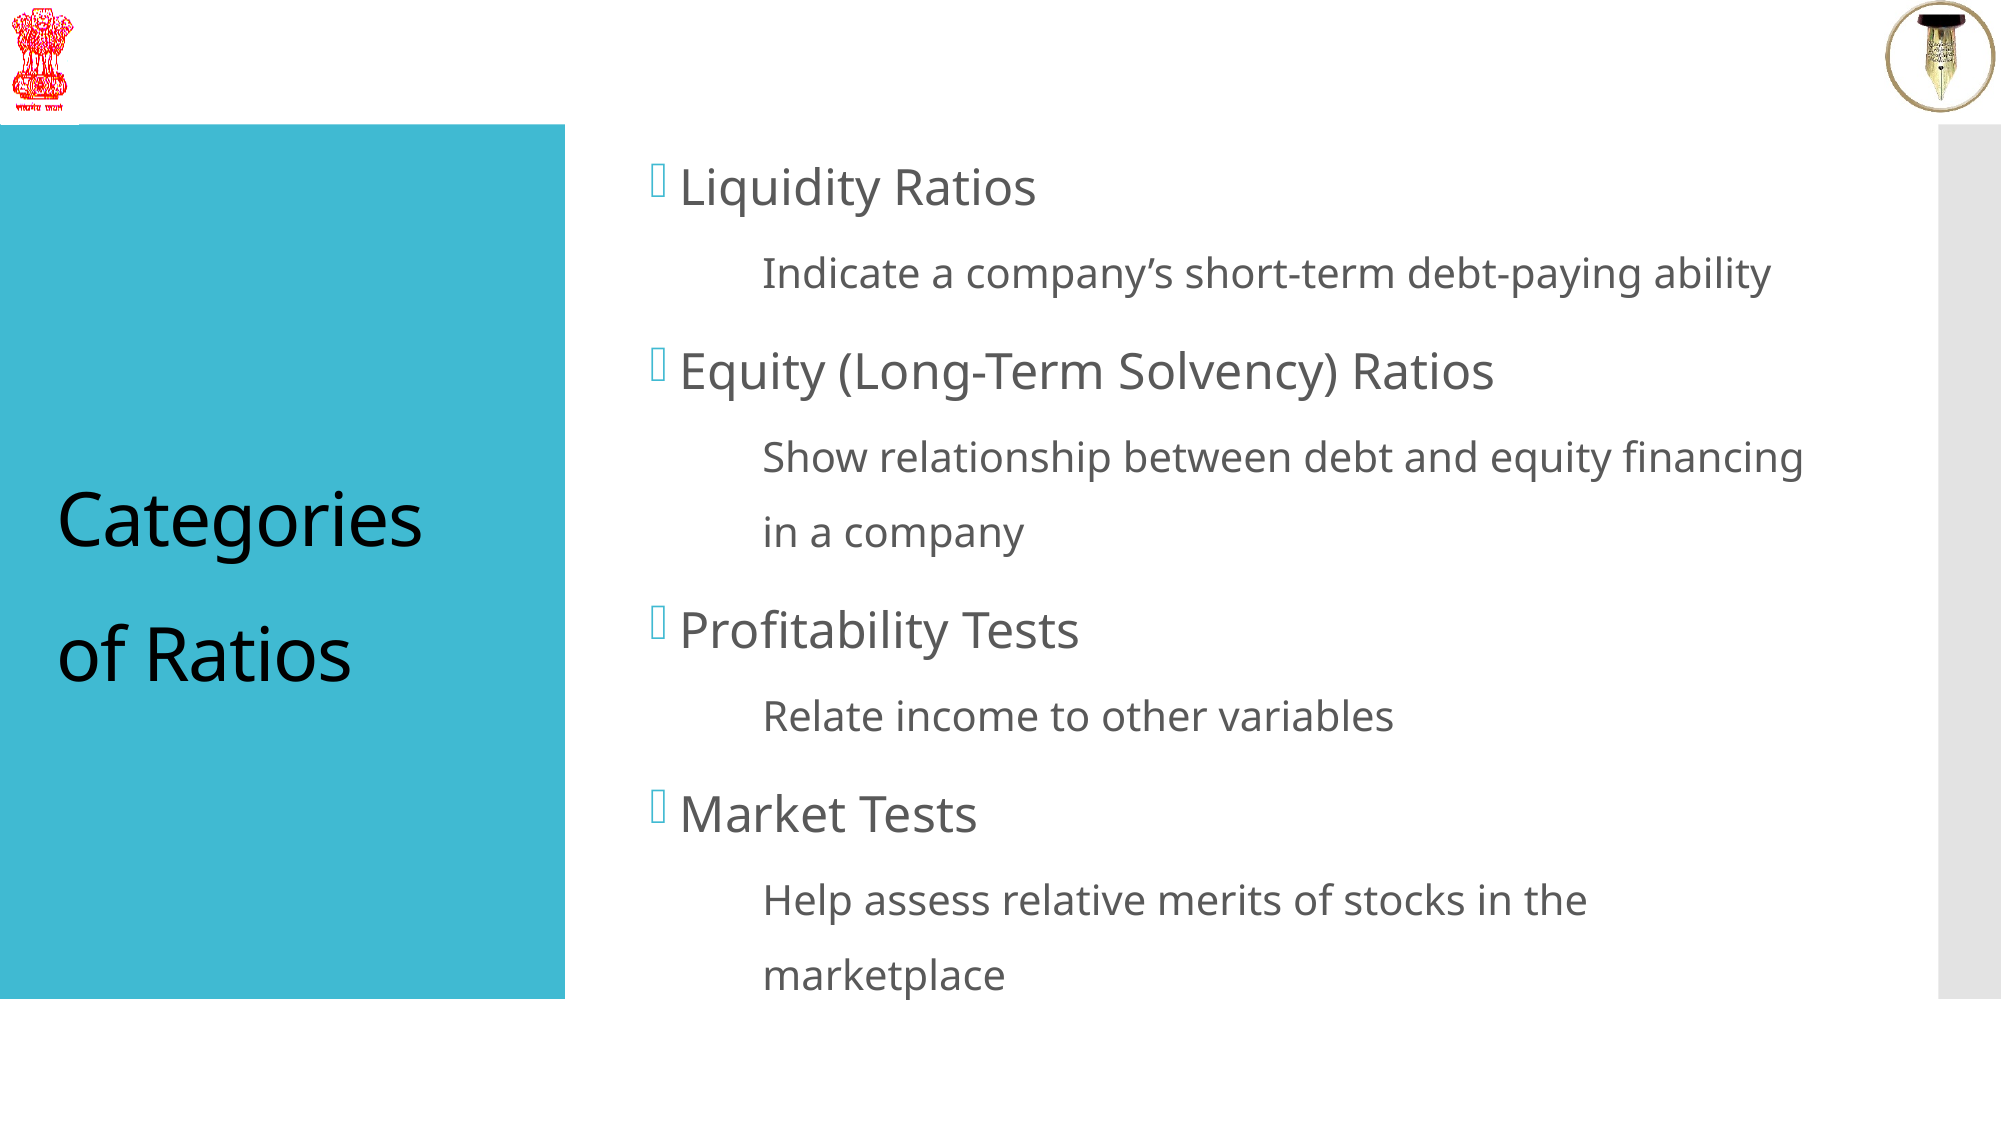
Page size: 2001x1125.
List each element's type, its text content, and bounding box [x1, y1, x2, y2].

title Categories of Ratios [41, 184, 525, 940]
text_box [0, 0, 79, 125]
list Liquidity Ratios Indicate a company’s short-term debt-paying ability Equity (Long-Term Solvency) Ratios Show relationship between debt and equity financing in a company Profitability Tests Relate income to other variables Market Tests Help assess relative merits of stocks in the marketplace [634, 141, 1835, 982]
picture [1884, 0, 1996, 113]
